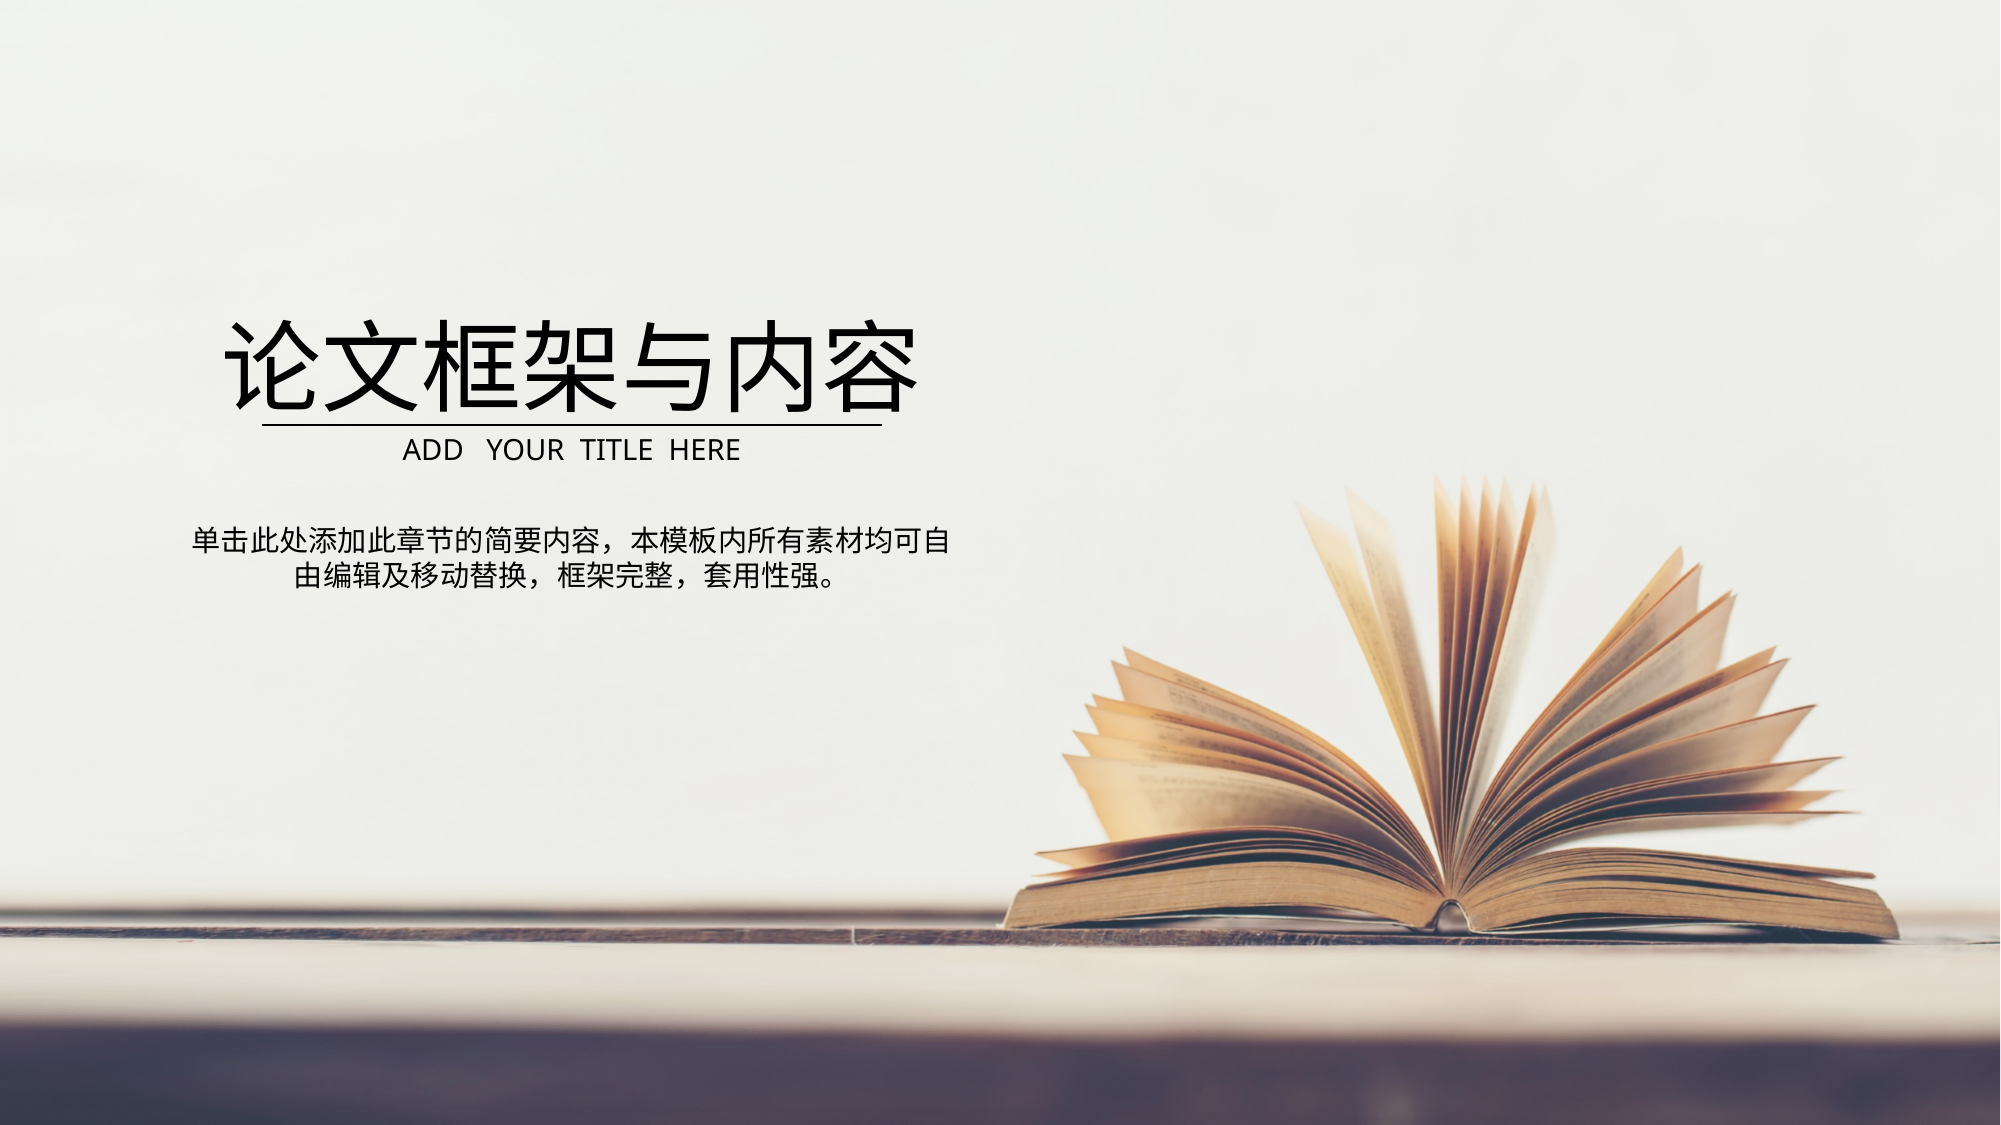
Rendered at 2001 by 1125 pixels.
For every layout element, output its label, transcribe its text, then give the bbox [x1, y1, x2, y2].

text_box ADD YOUR TITLE HERE [261, 425, 883, 474]
text_box 单击此处添加此章节的简要内容，本模板内所有素材均可自由编辑及移动替换，框架完整，套用性强。 [166, 514, 978, 600]
text_box 论文框架与内容 [166, 297, 978, 433]
picture [0, 0, 2001, 1125]
